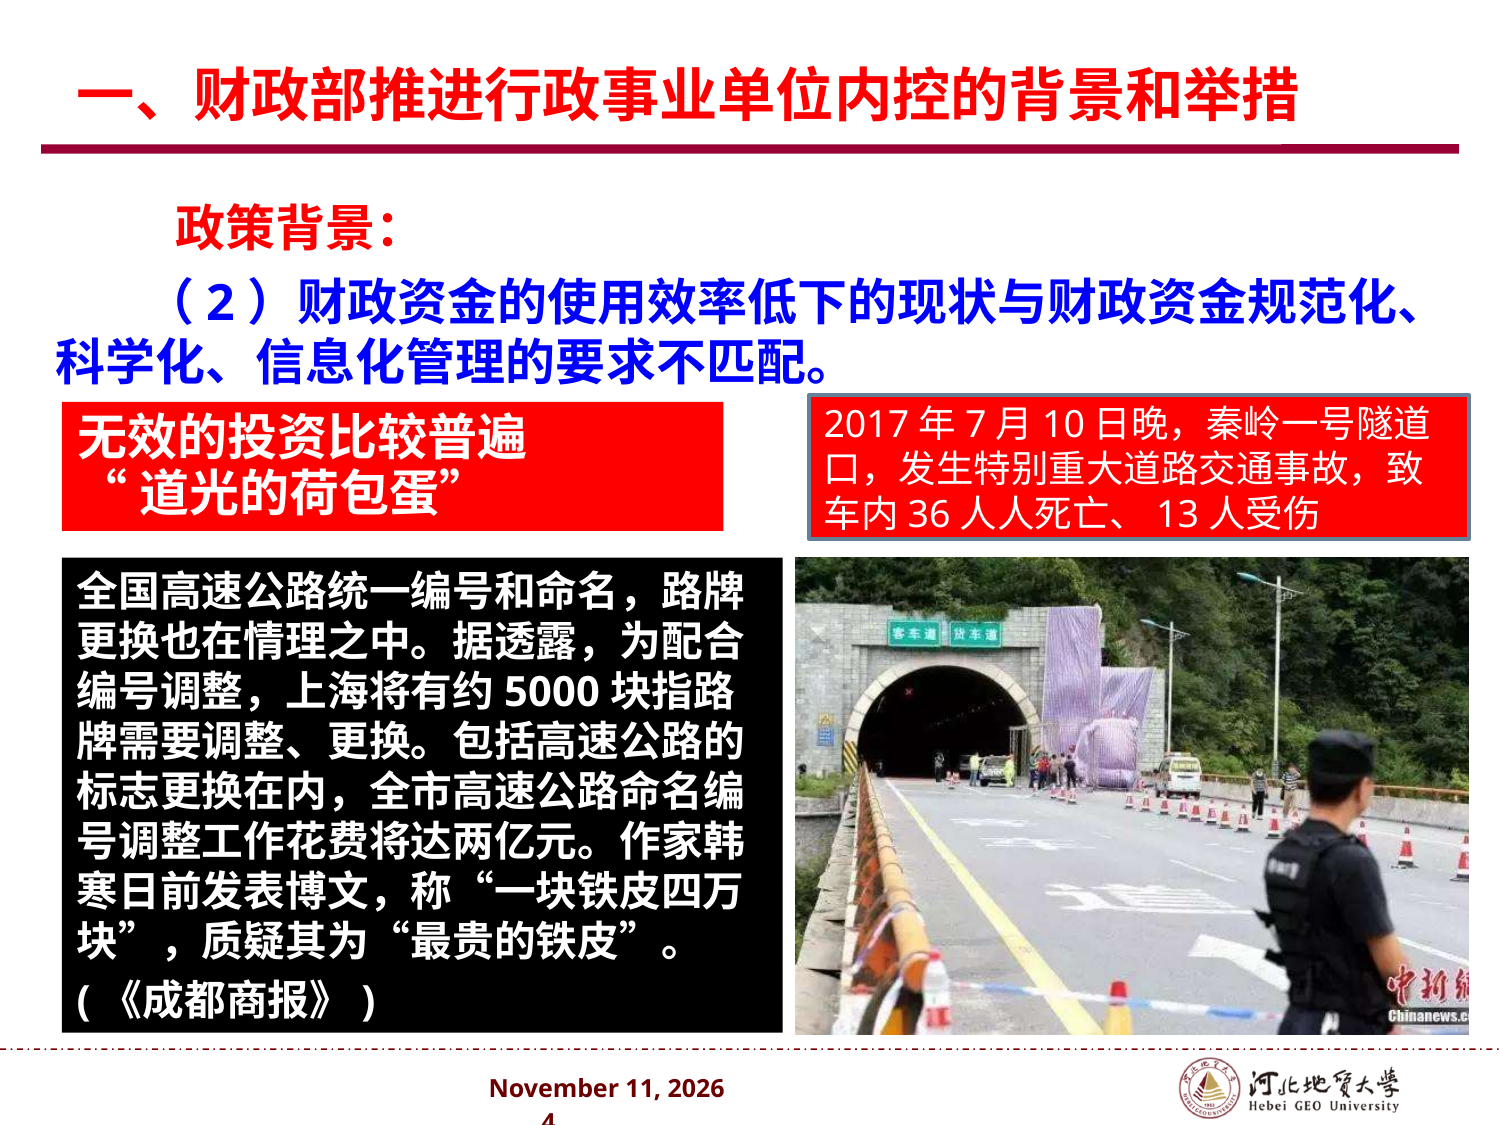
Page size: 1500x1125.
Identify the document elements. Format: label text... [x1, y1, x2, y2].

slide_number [473, 1064, 990, 1109]
picture [1159, 1049, 1420, 1125]
picture [794, 557, 1470, 1036]
list 政策背景： （2）财政资金的使用效率低下的现状与财政资金规范化、科学化、信息化管理的要求不匹配。 [40, 172, 1460, 1036]
text_box 无效的投资比较普遍 “道光的荷包蛋” [61, 401, 724, 531]
text_box 一、财政部推进行政事业单位内控的背景和举措 [62, 39, 1480, 147]
text_box 全国高速公路统一编号和命名，路牌更换也在情理之中。据透露，为配合编号调整，上海将有约5000块指路牌需要调整、更换。包括高速公路的标志更换在内，全市高速公路命名编号调整工作花费将达两亿元。作家韩寒日前发表博文，称“一块铁皮四万块”，质疑其为“最贵的铁皮”。(《成都商报》) [61, 557, 783, 1033]
text_box 2017年7月10日晚，秦岭一号隧道口，发生特别重大道路交通事故，致车内36人人死亡、13人受伤 [807, 393, 1471, 541]
